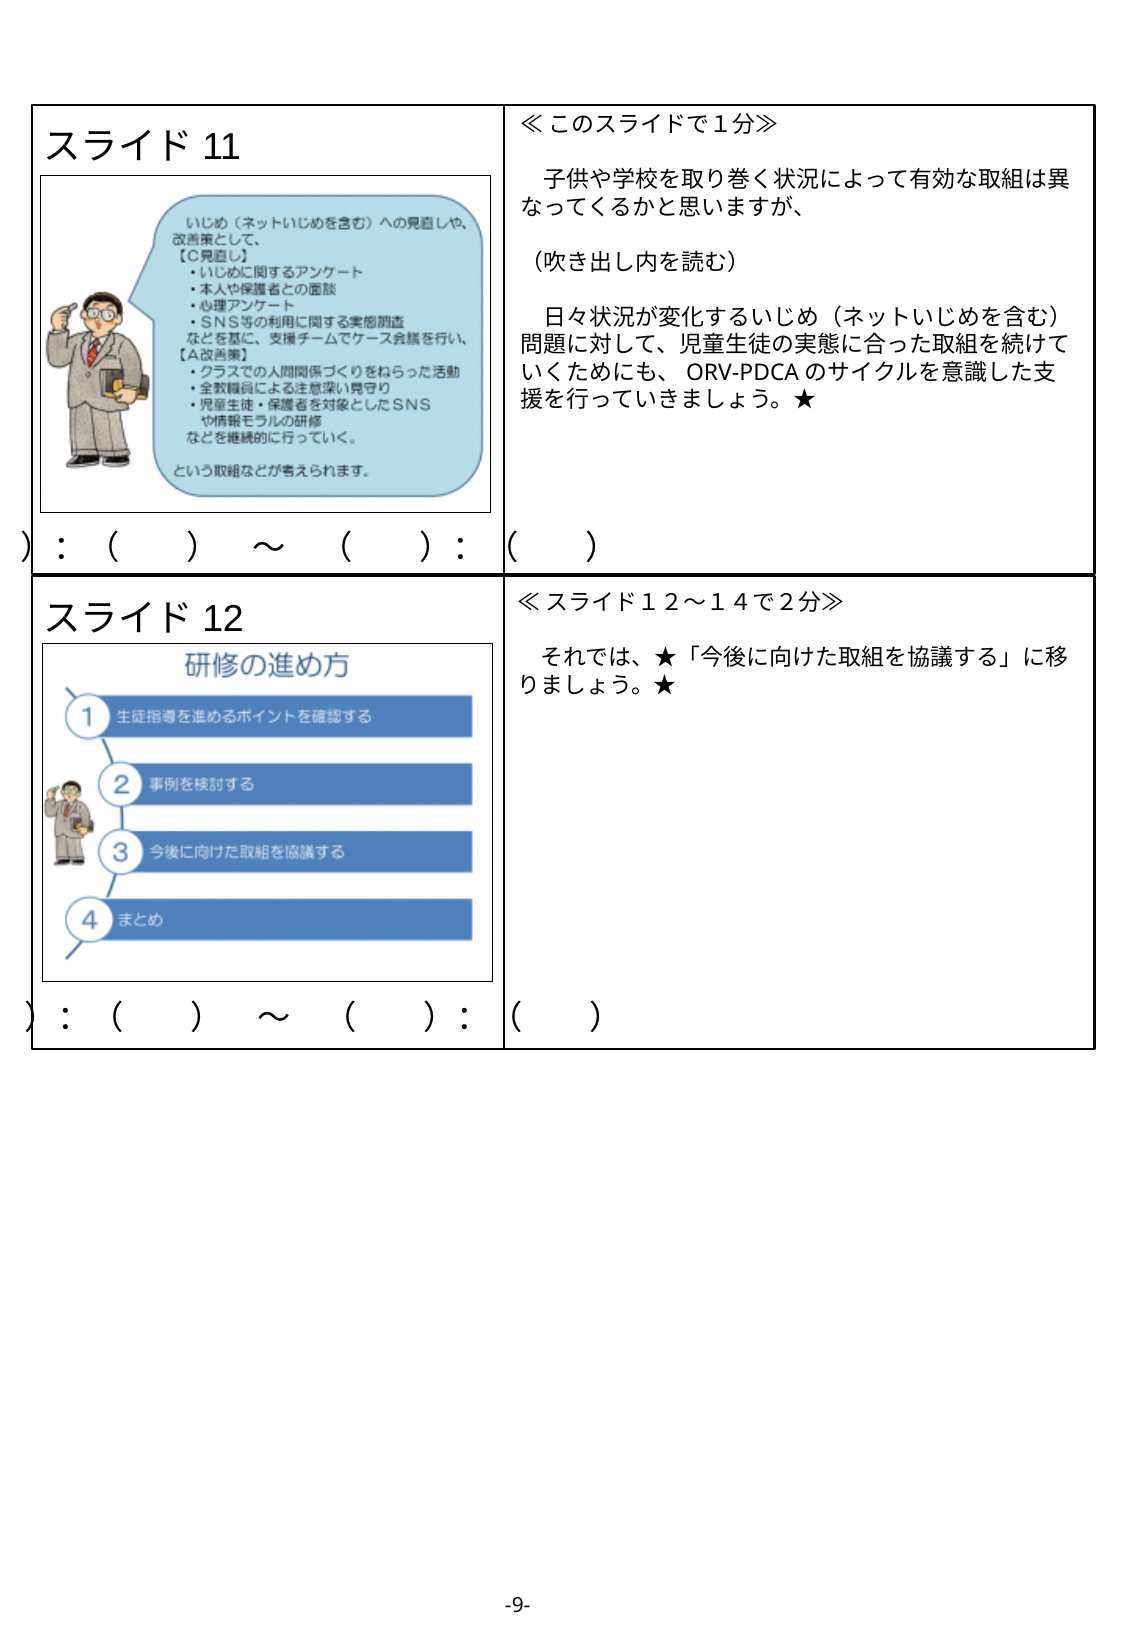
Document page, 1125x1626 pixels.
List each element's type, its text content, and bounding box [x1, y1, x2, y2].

picture [42, 643, 493, 982]
text_box （ ）：（ ） ～ （ ）：（ ） [0, 518, 634, 574]
text_box ≪このスライドで１分≫ 子供や学校を取り巻く状況によって有効な取組は異なってくるかと思いますが、 （吹き出し内を読む） 日々状況が変化するいじめ（ネットいじめを含む）問題に対して、児童生徒の実態に合った取組を続けていくためにも、ORV-PDCAのサイクルを意識した支援を行っていきましょう。★ [505, 102, 1095, 447]
text_box [502, 103, 1097, 574]
text_box スライド12 [29, 1045, 502, 1051]
text_box （ ）：（ ） ～ （ ）：（ ） [0, 989, 638, 1045]
text_box -9- [490, 1584, 635, 1625]
text_box [502, 574, 1097, 1051]
text_box スライド12 [29, 574, 502, 989]
picture [40, 175, 491, 514]
text_box スライド11 [29, 103, 502, 518]
text_box ≪スライド１２～１４で２分≫ それでは、★「今後に向けた取組を協議する」に移りましょう。★ [502, 580, 1095, 733]
